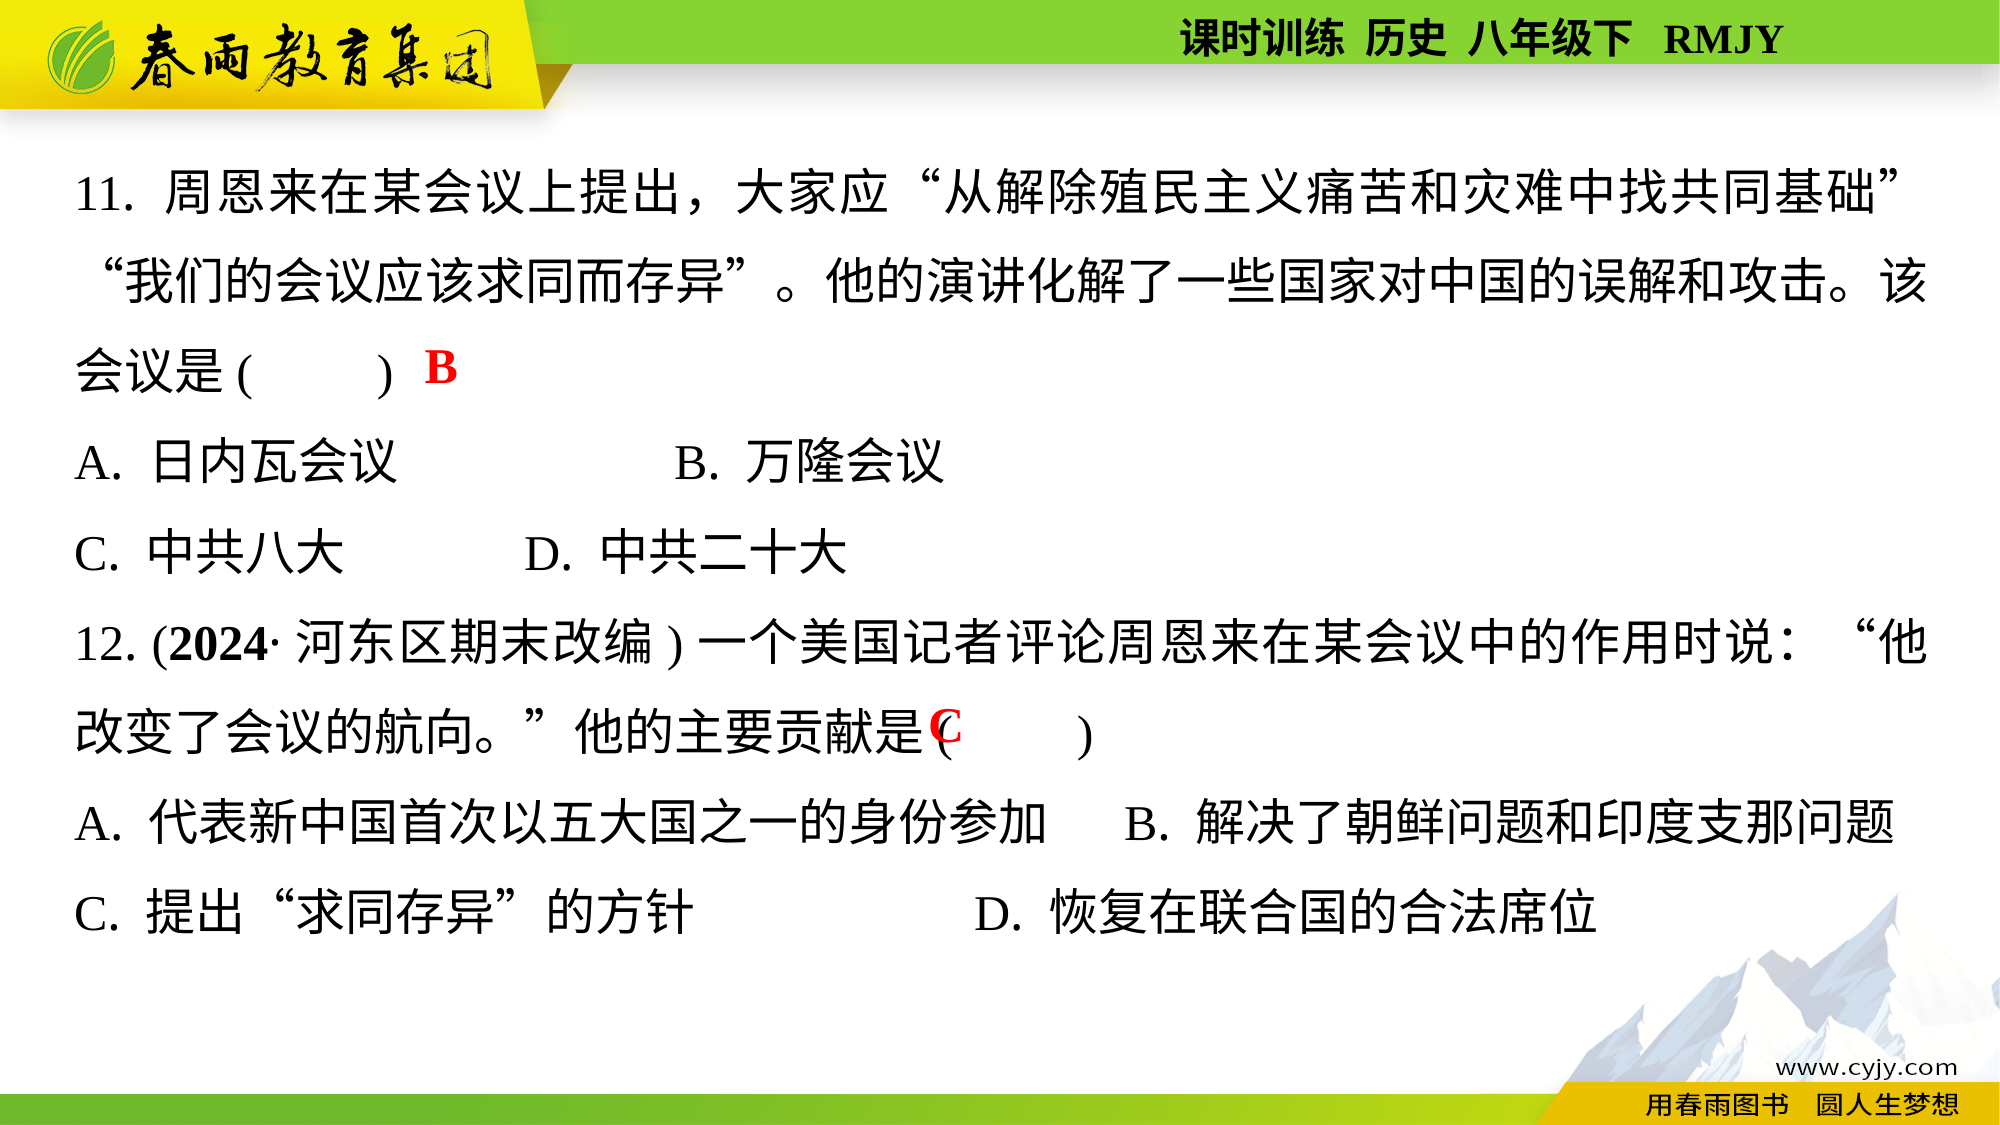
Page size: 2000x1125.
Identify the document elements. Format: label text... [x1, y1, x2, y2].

text_box C [913, 685, 980, 760]
picture [0, 0, 2000, 1125]
list 11. 周恩来在某会议上提出，大家应“从解除殖民主义痛苦和灾难中找共同基础”“我们的会议应该求同而存异”。他的演讲化解了一些国家对中国的误解和攻击。该会议是( ) A. 日内瓦会议 B. 万隆会议 C. 中共八大 D. 中共二十大 12. (2024·河东区期末改编)一个美国记者评论周恩来在某会议中的作用时说：“他改变了会议的航向。”他的主要贡献是( ) A. 代表新中国首次以五大国之一的身份参加 B. 解决了朝鲜问题和印度支那问题 C. 提出“求同存异”的方针 D. 恢复在联合国的合法席位 [59, 122, 1944, 956]
text_box B [409, 326, 473, 401]
